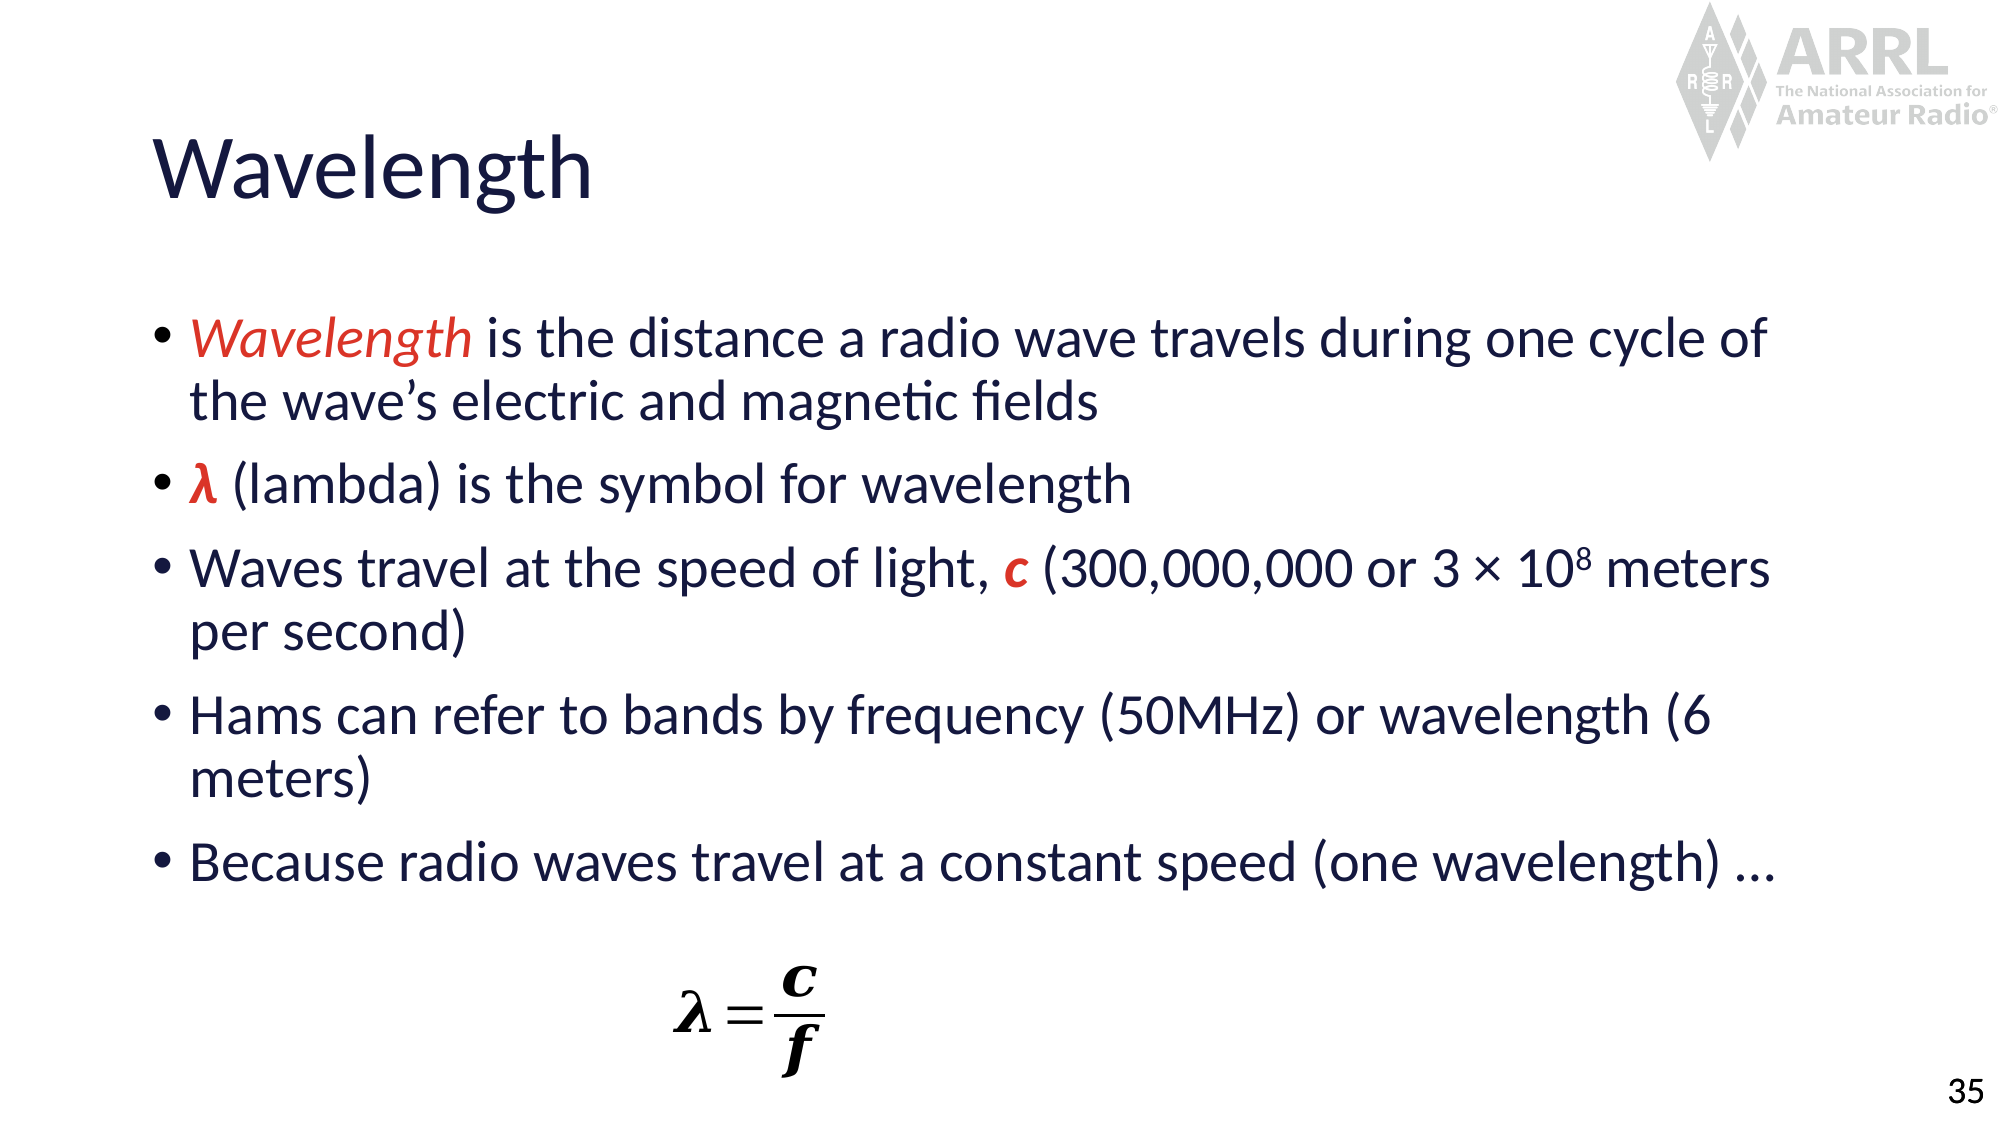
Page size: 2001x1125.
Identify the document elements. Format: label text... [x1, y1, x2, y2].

picture [1674, 0, 2000, 164]
title Wavelength [137, 59, 1863, 278]
list Wavelength is the distance a radio wave travels during one cycle of the wave’s electric and magnetic fields λ (lambda) is the symbol for wavelength Waves travel at the speed of light, c (300,000,000 or 3 × 108 meters per second) Hams can refer to bands by frequency (50MHz) or wavelength (6 meters) Because radio waves travel at a constant speed (one wavelength) … [137, 299, 1863, 947]
